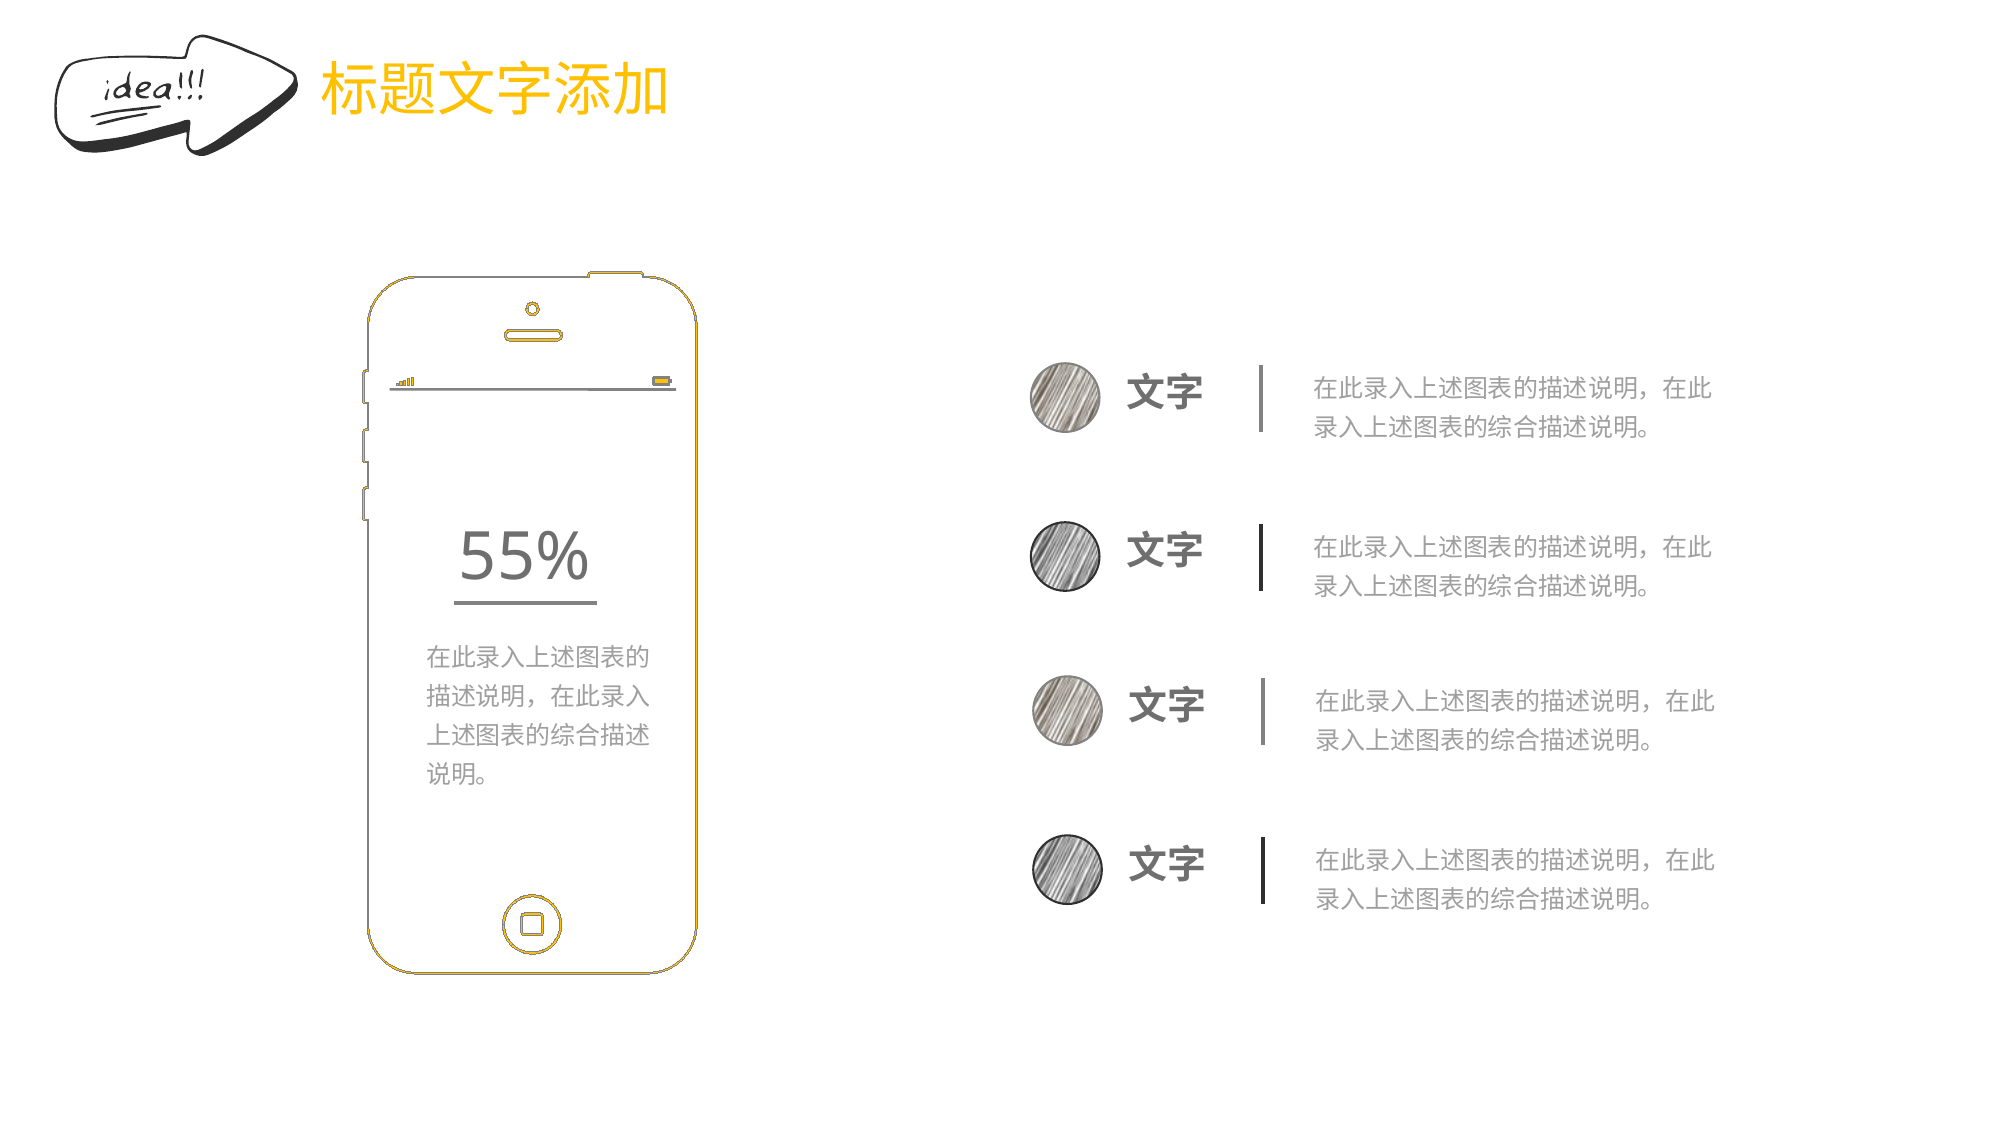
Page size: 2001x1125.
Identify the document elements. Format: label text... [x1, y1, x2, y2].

text_box 在此录入上述图表的描述说明，在此录入上述图表的综合描述说明。 [1300, 828, 1749, 922]
text_box [1029, 362, 1101, 433]
text_box 文字 [1113, 672, 1249, 735]
text_box 在此录入上述图表的描述说明，在此录入上述图表的综合描述说明。 [1300, 669, 1749, 763]
text_box [1032, 834, 1103, 906]
text_box 文字 [1111, 518, 1247, 581]
text_box 在此录入上述图表的描述说明，在此录入上述图表的综合描述说明。 [1298, 356, 1746, 450]
text_box [1029, 521, 1101, 592]
text_box 标题文字添加 [306, 44, 749, 130]
text_box 文字 [1113, 831, 1249, 894]
text_box [1032, 675, 1103, 747]
text_box [54, 34, 298, 157]
text_box 文字 [1111, 359, 1247, 422]
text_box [362, 271, 698, 975]
text_box 在此录入上述图表的描述说明，在此录入上述图表的综合描述说明。 [1298, 515, 1746, 609]
